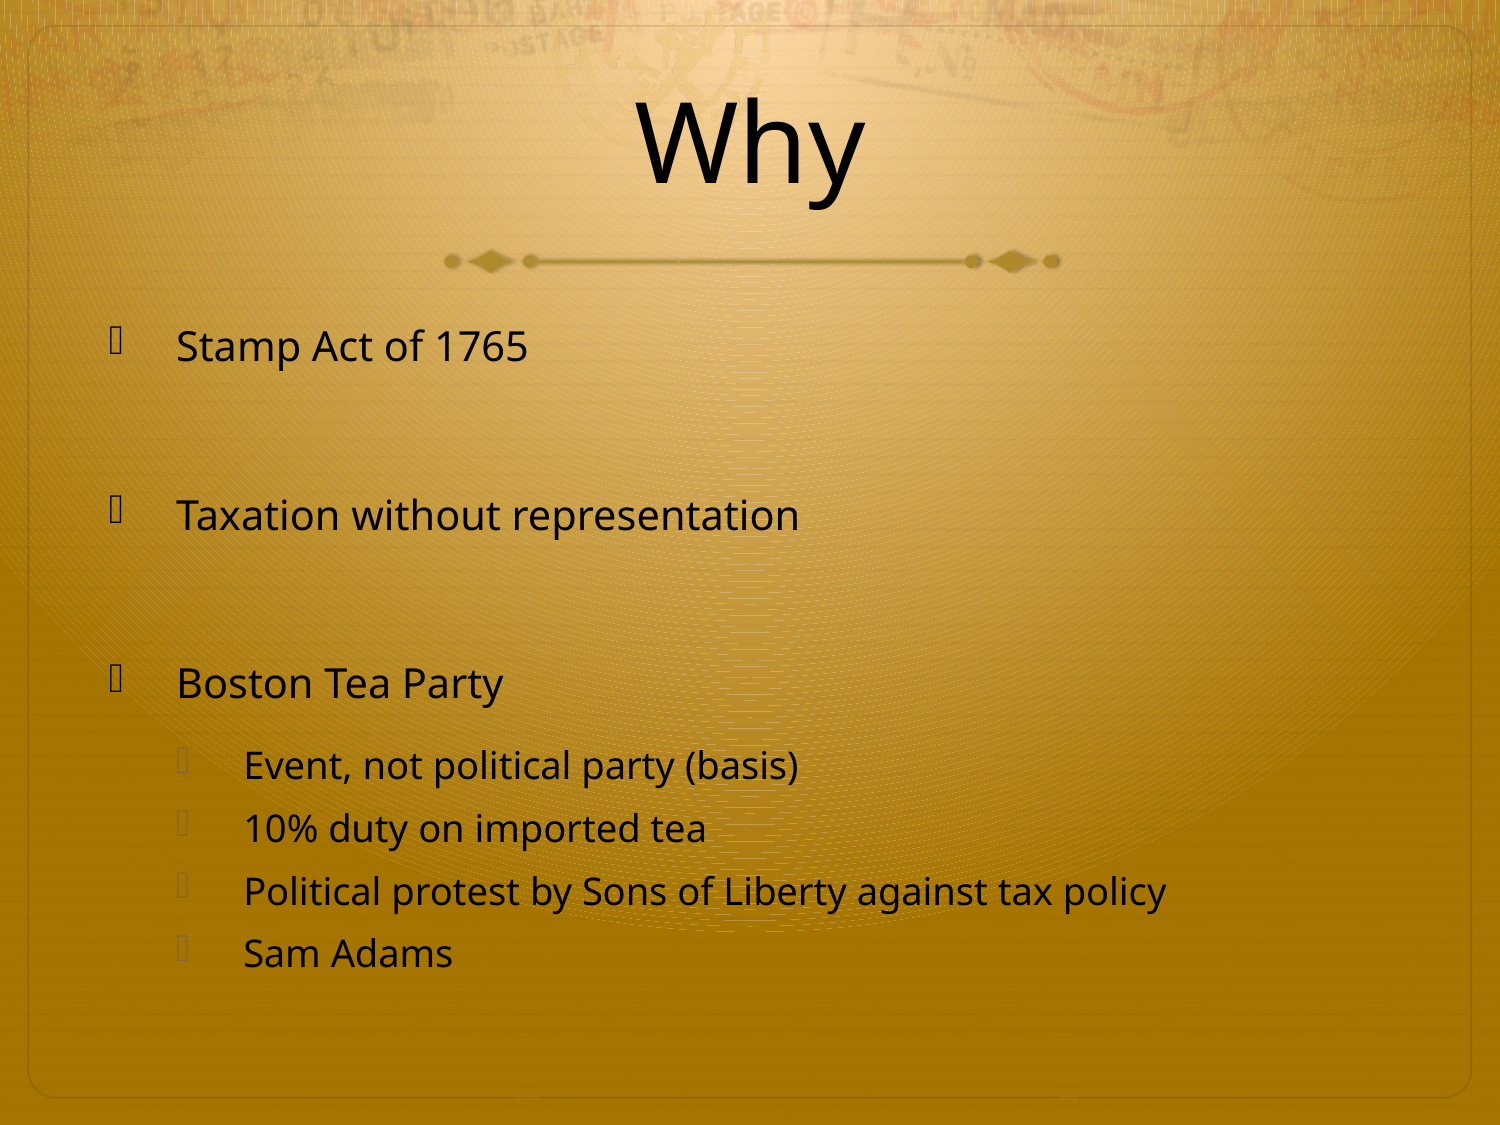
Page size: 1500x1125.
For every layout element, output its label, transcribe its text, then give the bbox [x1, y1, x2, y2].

title Why [93, 45, 1407, 233]
picture [0, 0, 1500, 1125]
list Stamp Act of 1765 Taxation without representation Boston Tea Party Event, not political party (basis) 10% duty on imported tea Political protest by Sons of Liberty against tax policy Sam Adams [93, 312, 1407, 988]
